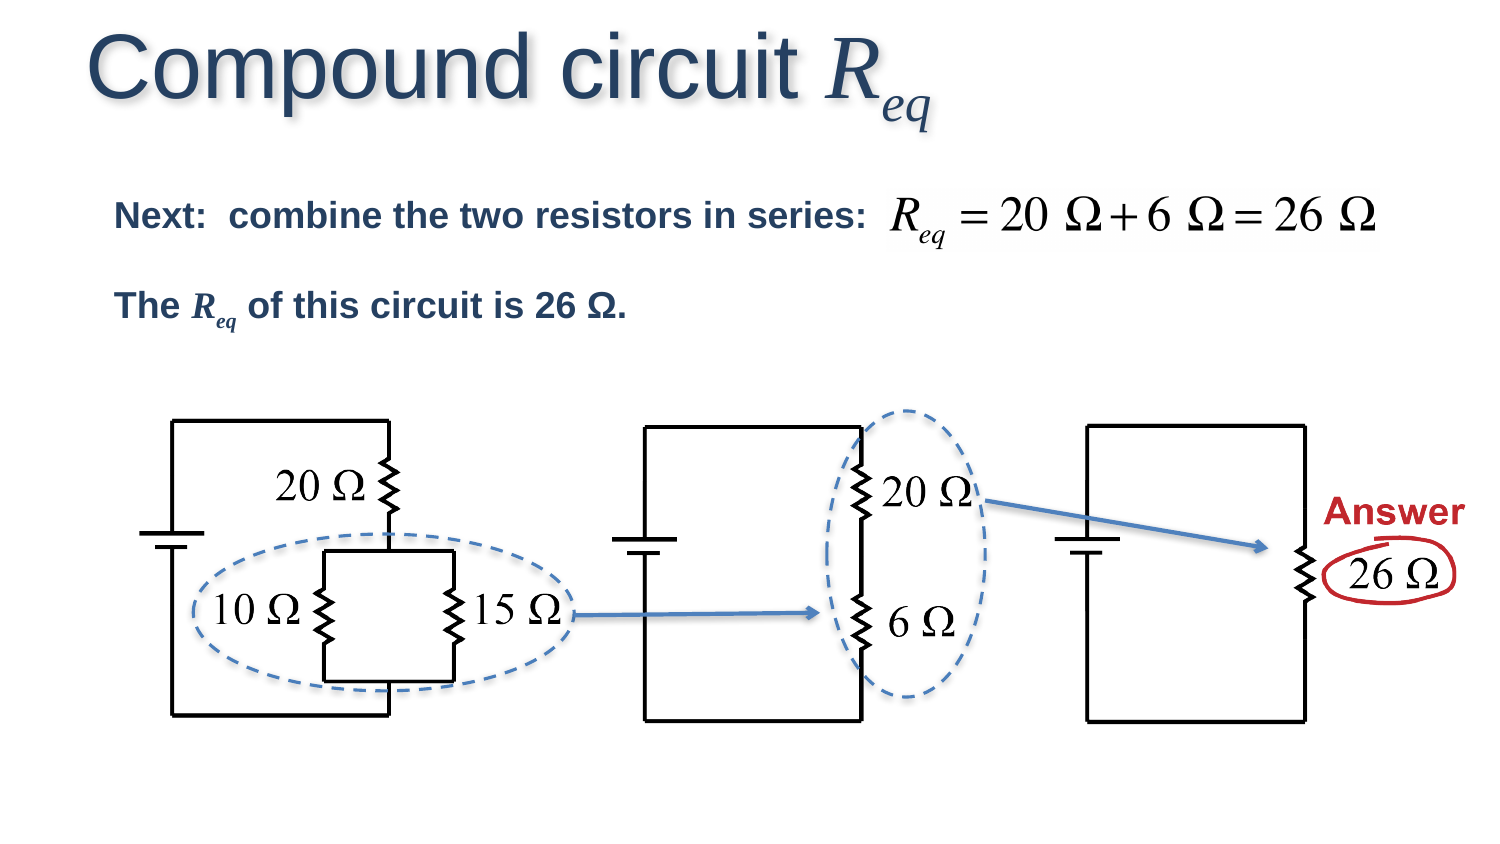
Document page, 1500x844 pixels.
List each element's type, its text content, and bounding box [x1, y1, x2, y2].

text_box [984, 500, 1269, 549]
picture [600, 410, 979, 730]
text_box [573, 612, 821, 616]
text_box Next: combine the two resistors in series: The Req of this circuit is 26 Ω. [99, 213, 1083, 385]
picture [102, 410, 575, 726]
text_box Compound circuit Req [70, 0, 1465, 206]
picture [886, 188, 1380, 253]
picture [1045, 415, 1475, 734]
